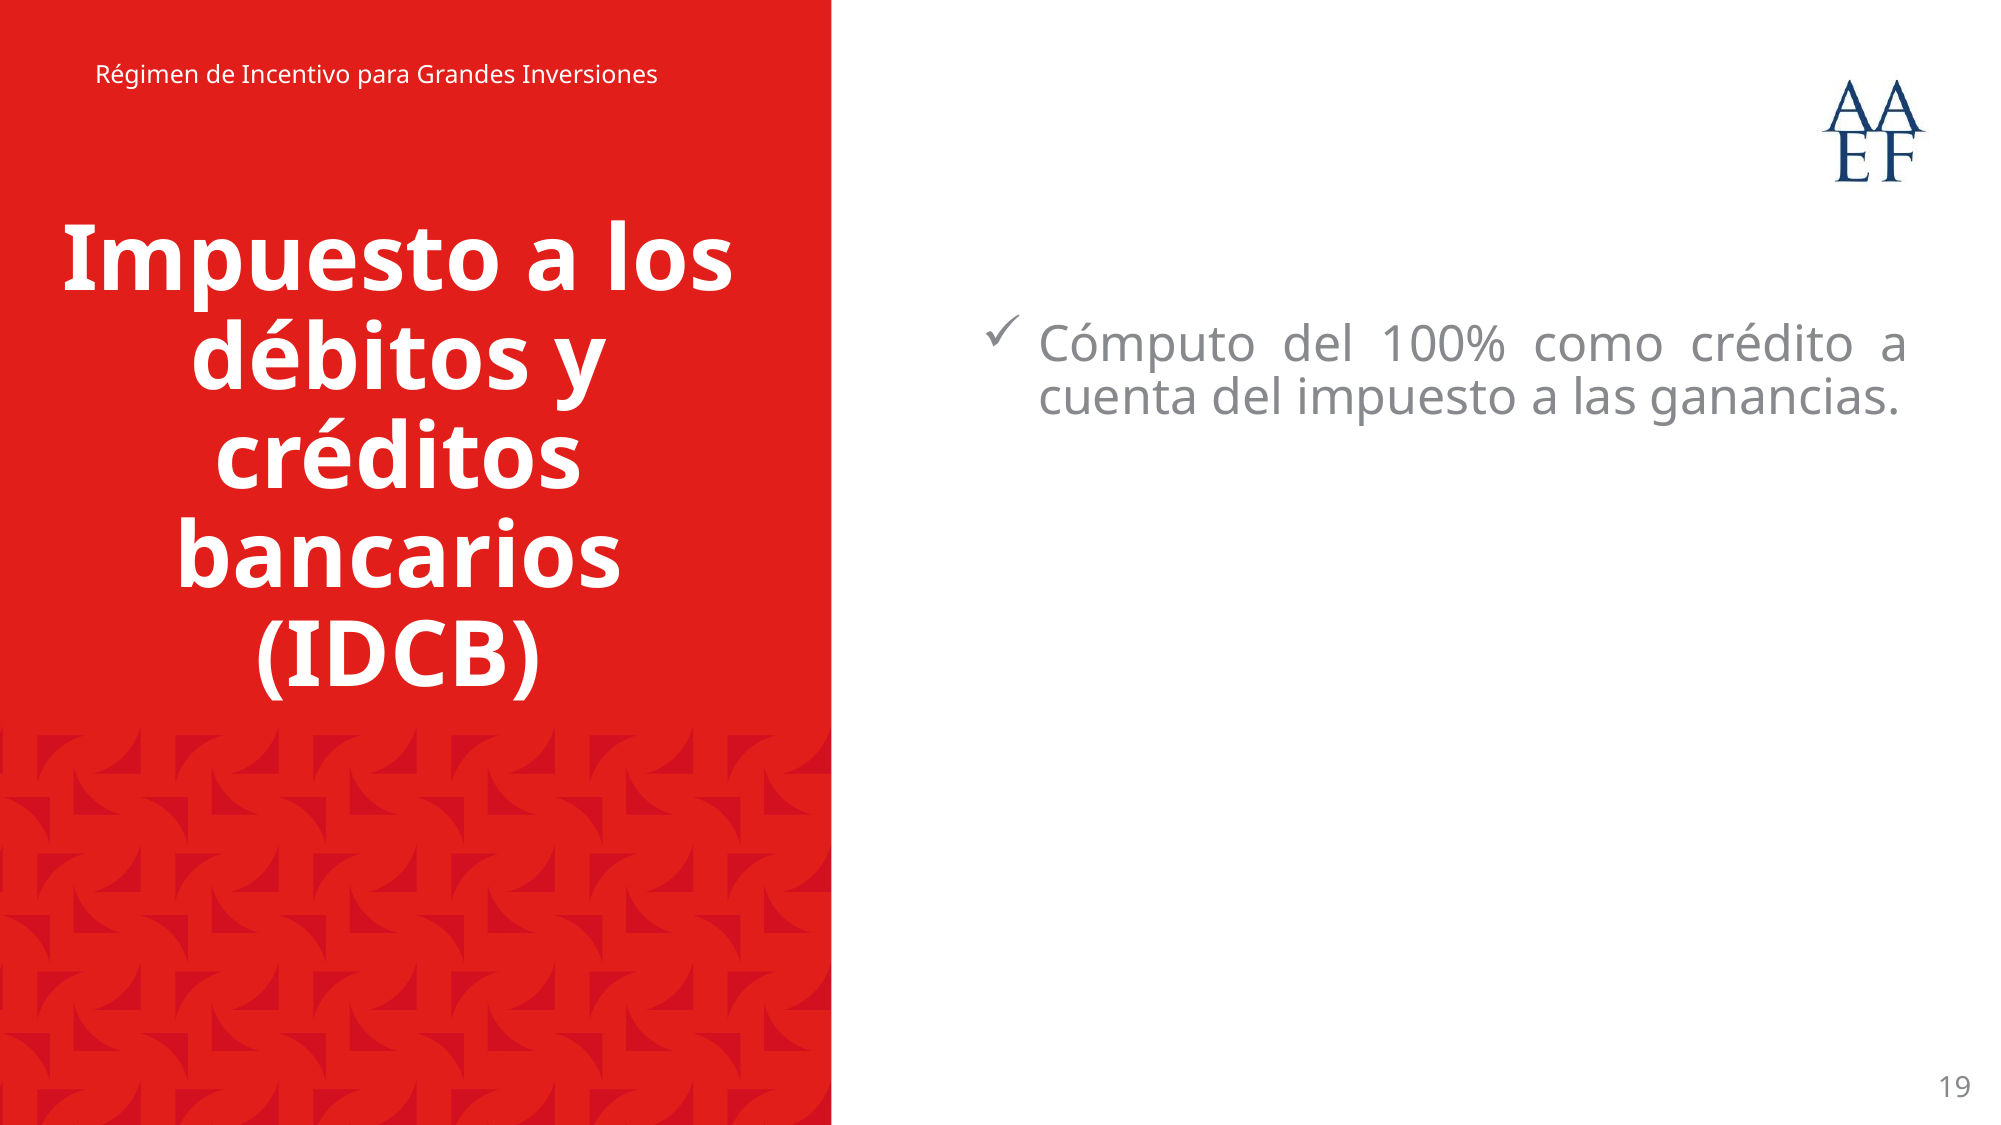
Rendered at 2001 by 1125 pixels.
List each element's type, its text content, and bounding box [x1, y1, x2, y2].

list Cómputo del 100% como crédito a cuenta del impuesto a las ganancias. [966, 310, 1925, 563]
list Impuesto a los débitos y créditos bancarios (IDCB) [34, 204, 764, 494]
picture [0, 0, 2001, 1125]
list Régimen de Incentivo para Grandes Inversiones [80, 54, 764, 95]
